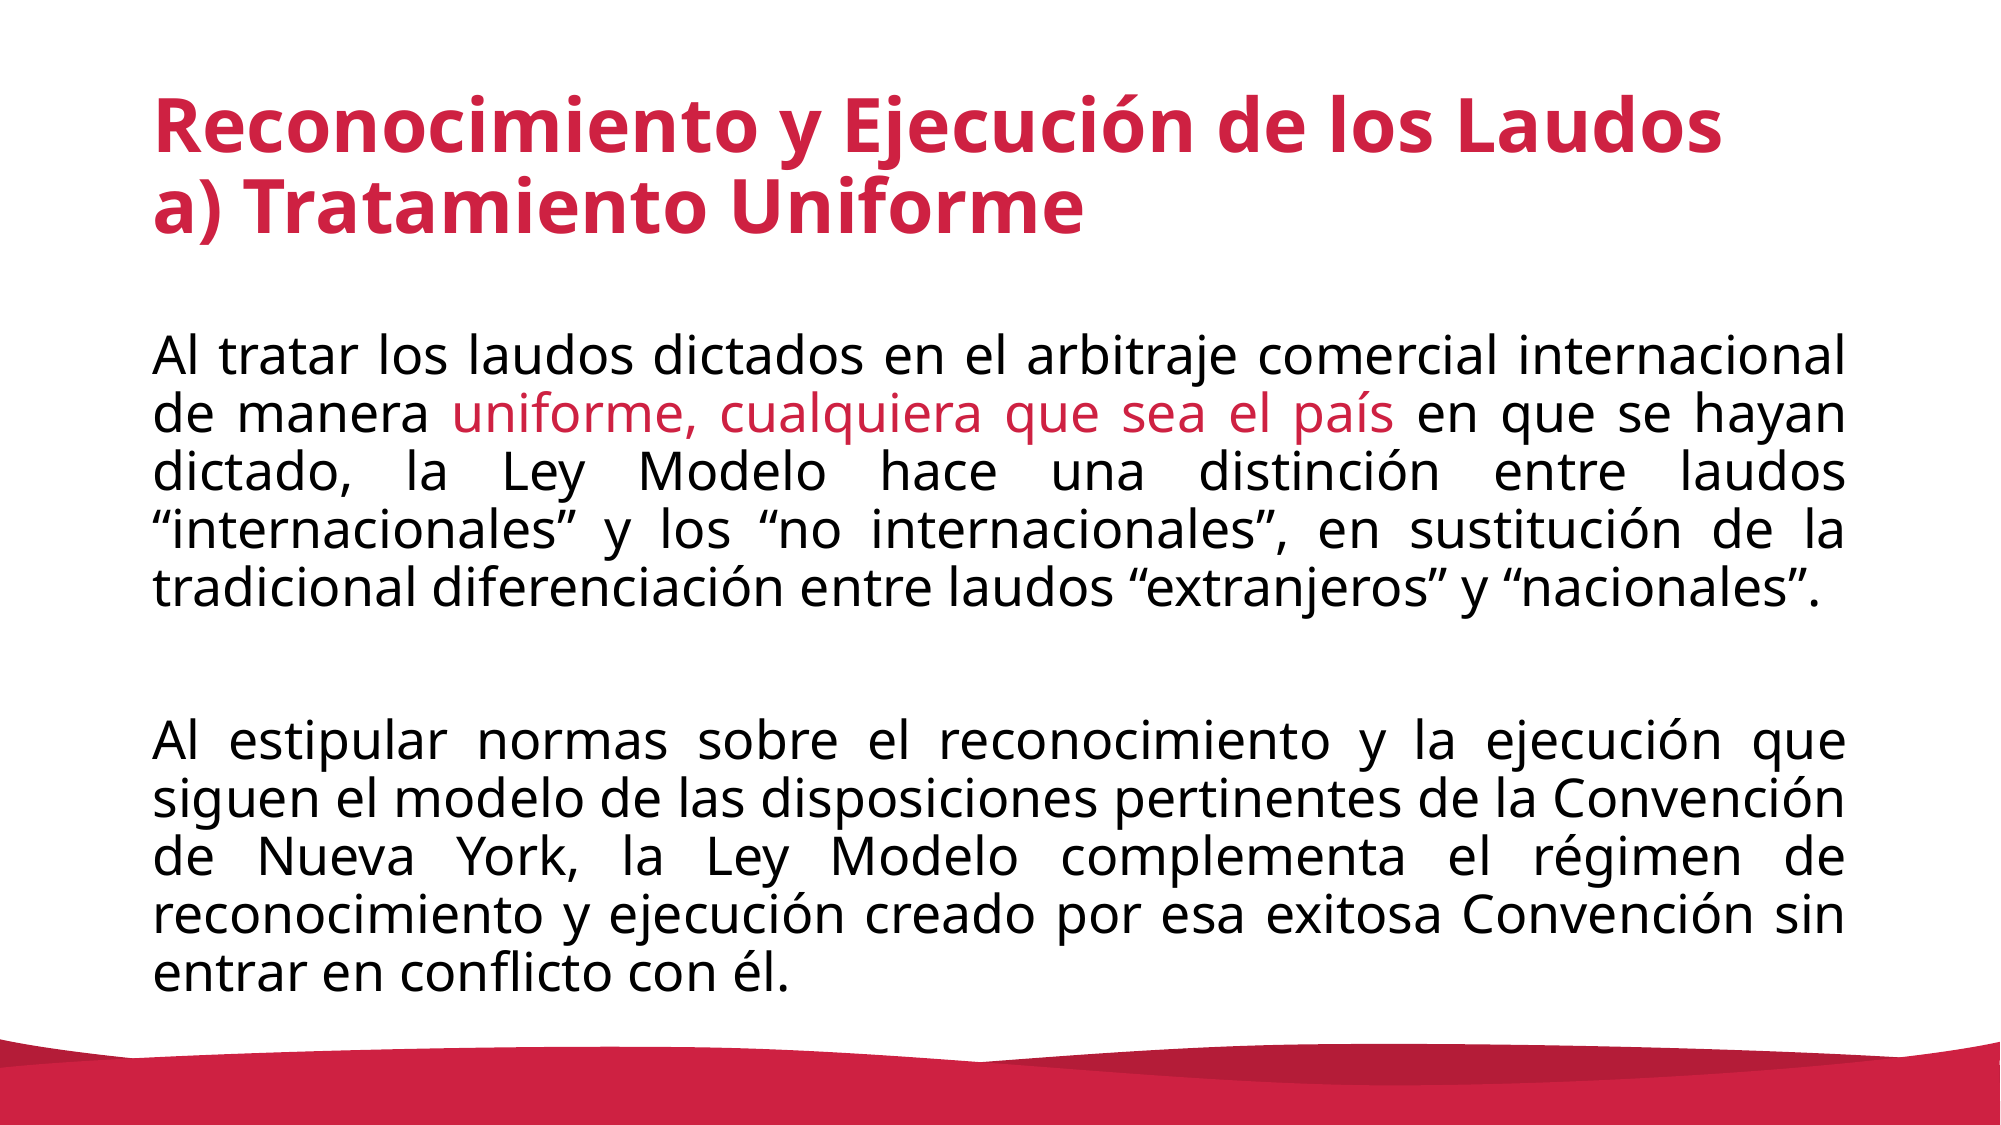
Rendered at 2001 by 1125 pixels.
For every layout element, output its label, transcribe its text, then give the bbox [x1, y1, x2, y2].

list Al tratar los laudos dictados en el arbitraje comercial internacional de manera uniforme, cualquiera que sea el país en que se hayan dictado, la Ley Modelo hace una distinción entre laudos “internacionales” y los “no internacionales”, en sustitución de la tradicional diferenciación entre laudos “extranjeros” y “nacionales”. Al estipular normas sobre el reconocimiento y la ejecución que siguen el modelo de las disposiciones pertinentes de la Convención de Nueva York, la Ley Modelo complementa el régimen de reconocimiento y ejecución creado por esa exitosa Convención sin entrar en conflicto con él. [137, 321, 1863, 1058]
title Reconocimiento y Ejecución de los Laudos a) Tratamiento Uniforme [137, 59, 1863, 278]
